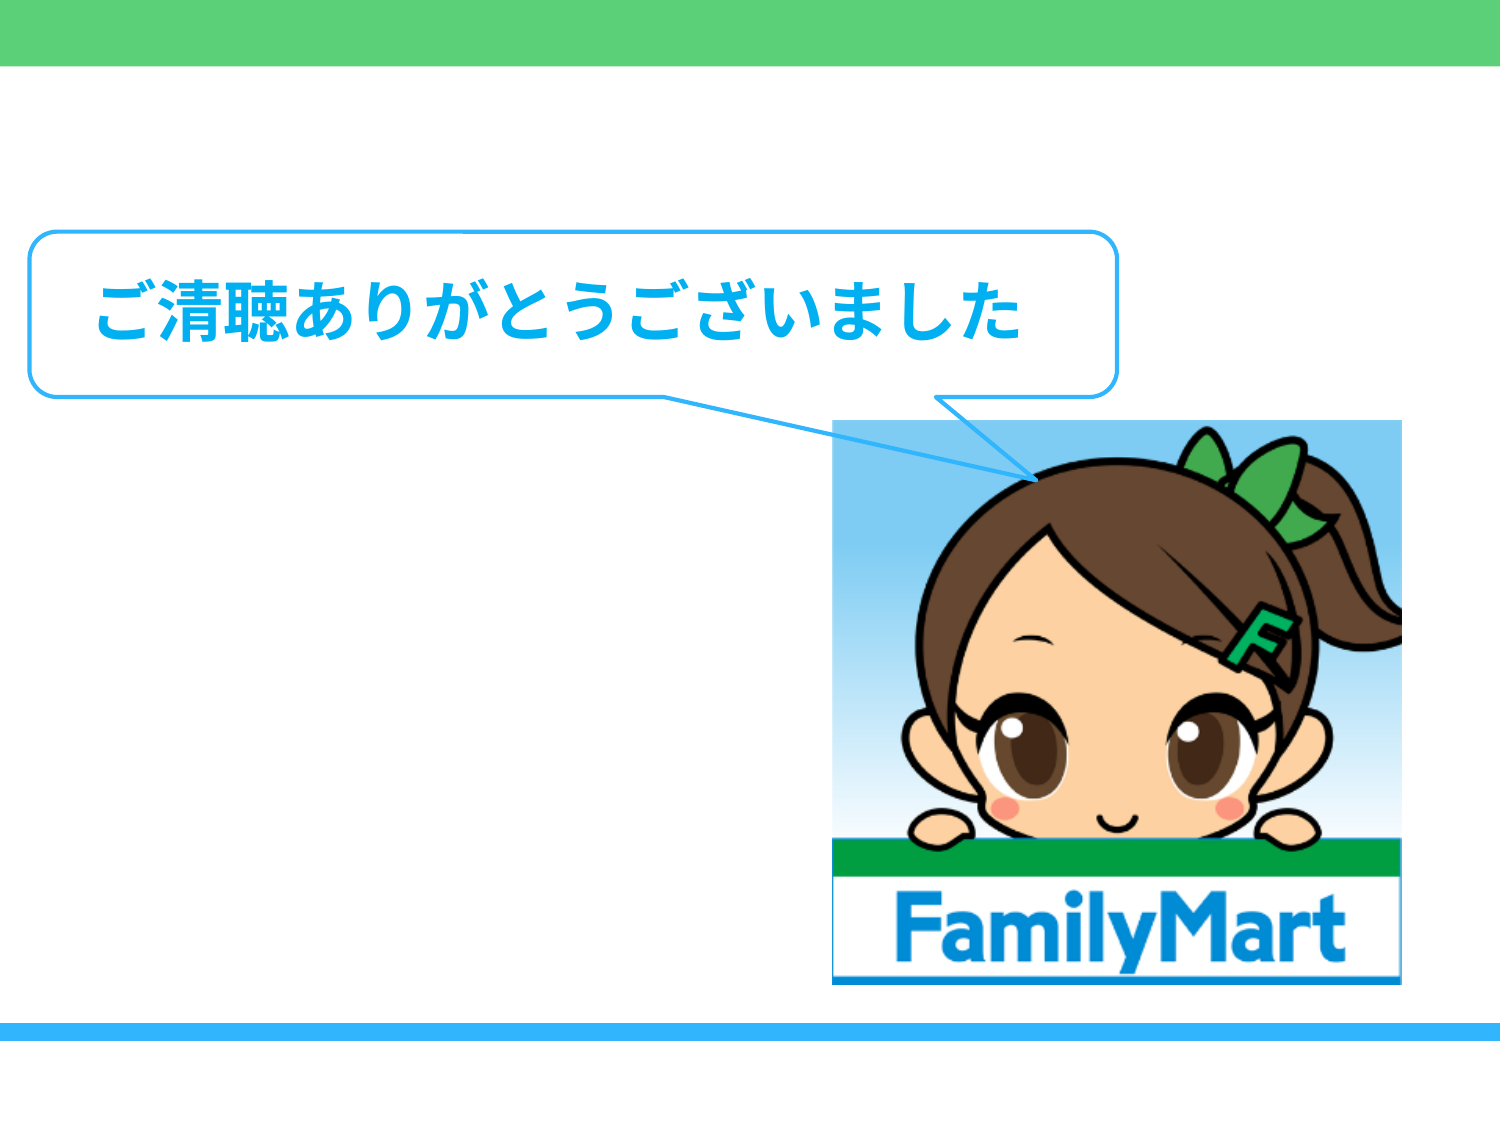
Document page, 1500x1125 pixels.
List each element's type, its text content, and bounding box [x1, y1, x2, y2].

list ご清聴ありがとうございました [75, 262, 1425, 1005]
text_box [0, 1021, 1500, 1043]
text_box [0, 0, 1500, 68]
picture [832, 420, 1402, 986]
text_box [27, 229, 1120, 436]
